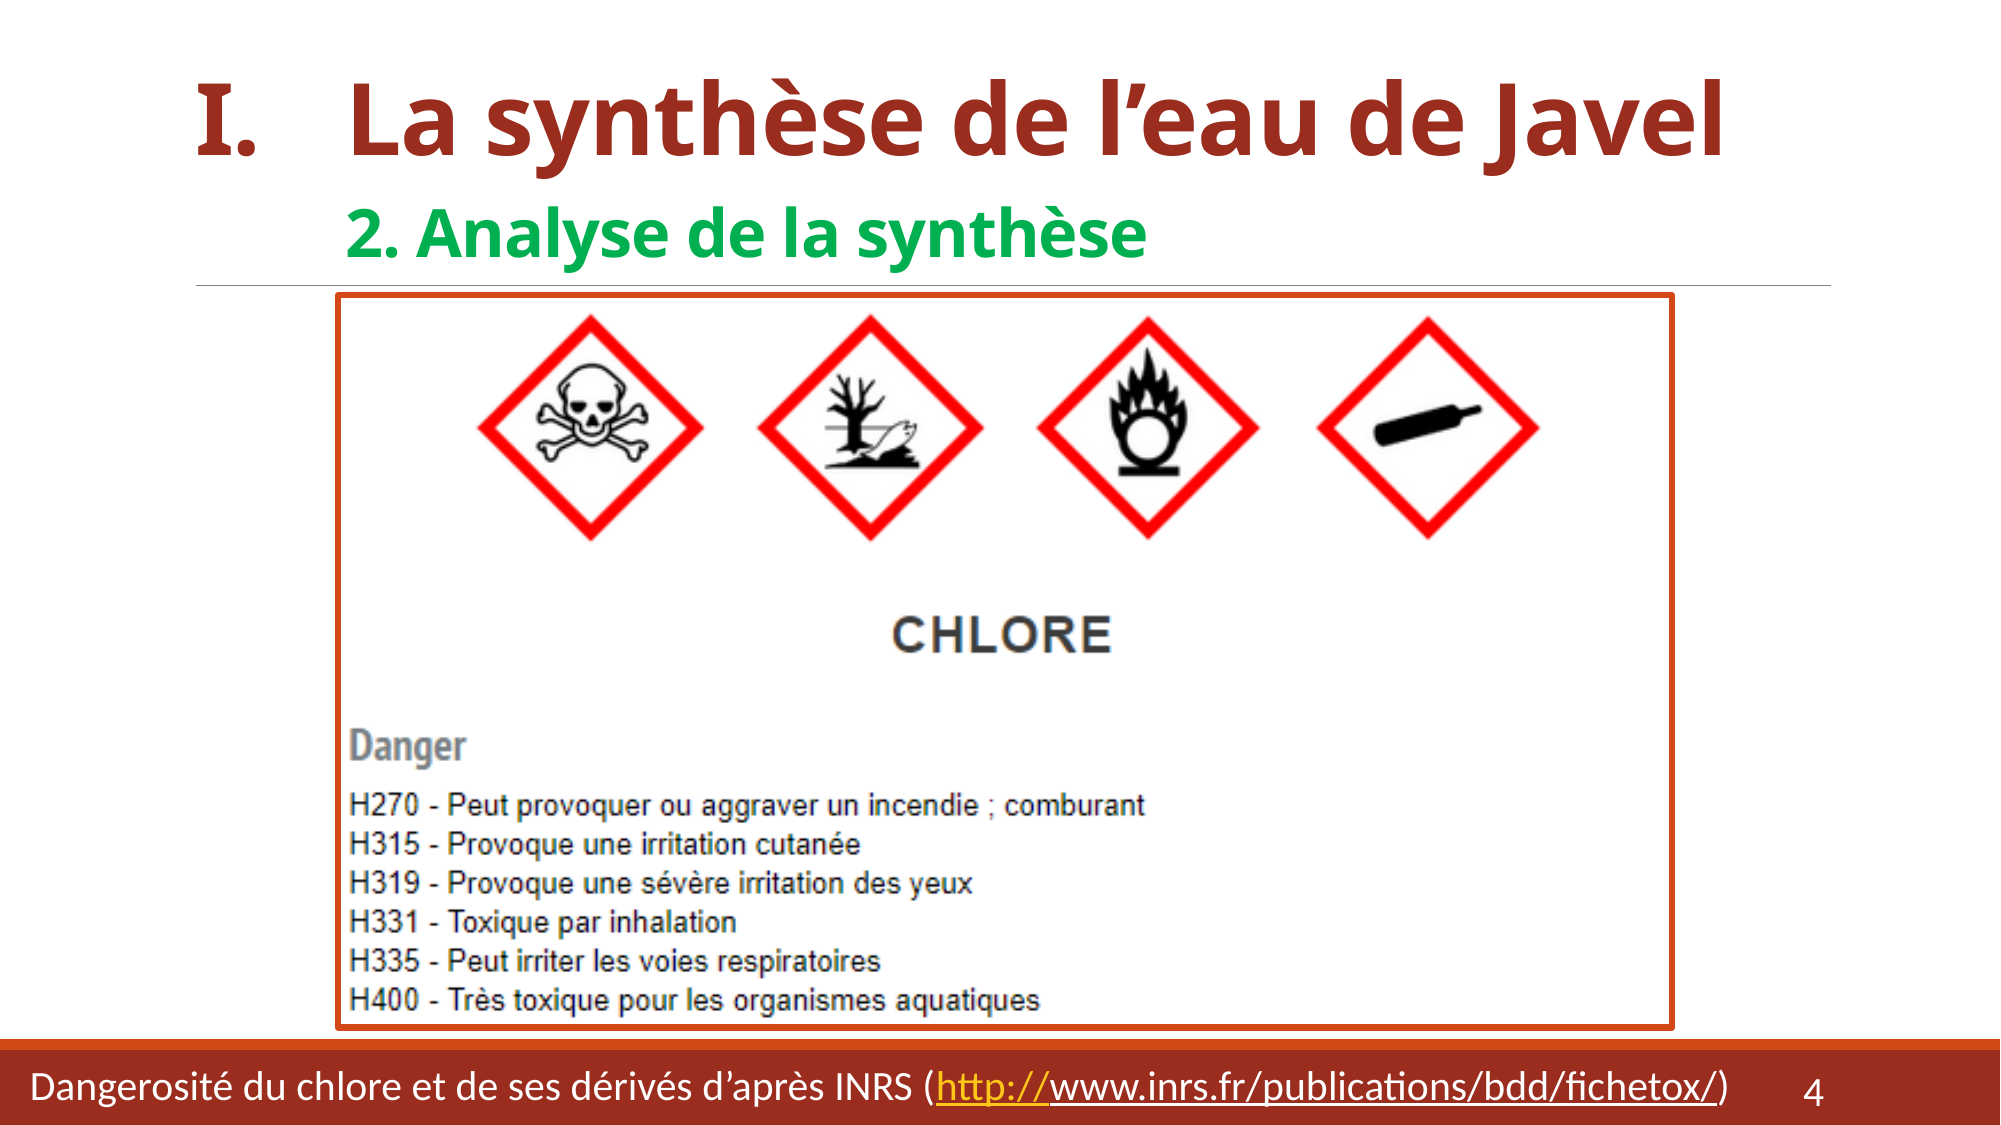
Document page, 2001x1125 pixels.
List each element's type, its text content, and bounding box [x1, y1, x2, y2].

text_box Dangerosité du chlore et de ses dérivés d’après INRS (http://www.inrs.fr/publications/bdd/fichetox/) [0, 1056, 1778, 1125]
title I. La synthèse de l’eau de Javel 2. Analyse de la synthèse [180, 47, 1830, 285]
picture [340, 297, 1670, 1025]
slide_number 4 [1778, 1059, 1840, 1120]
